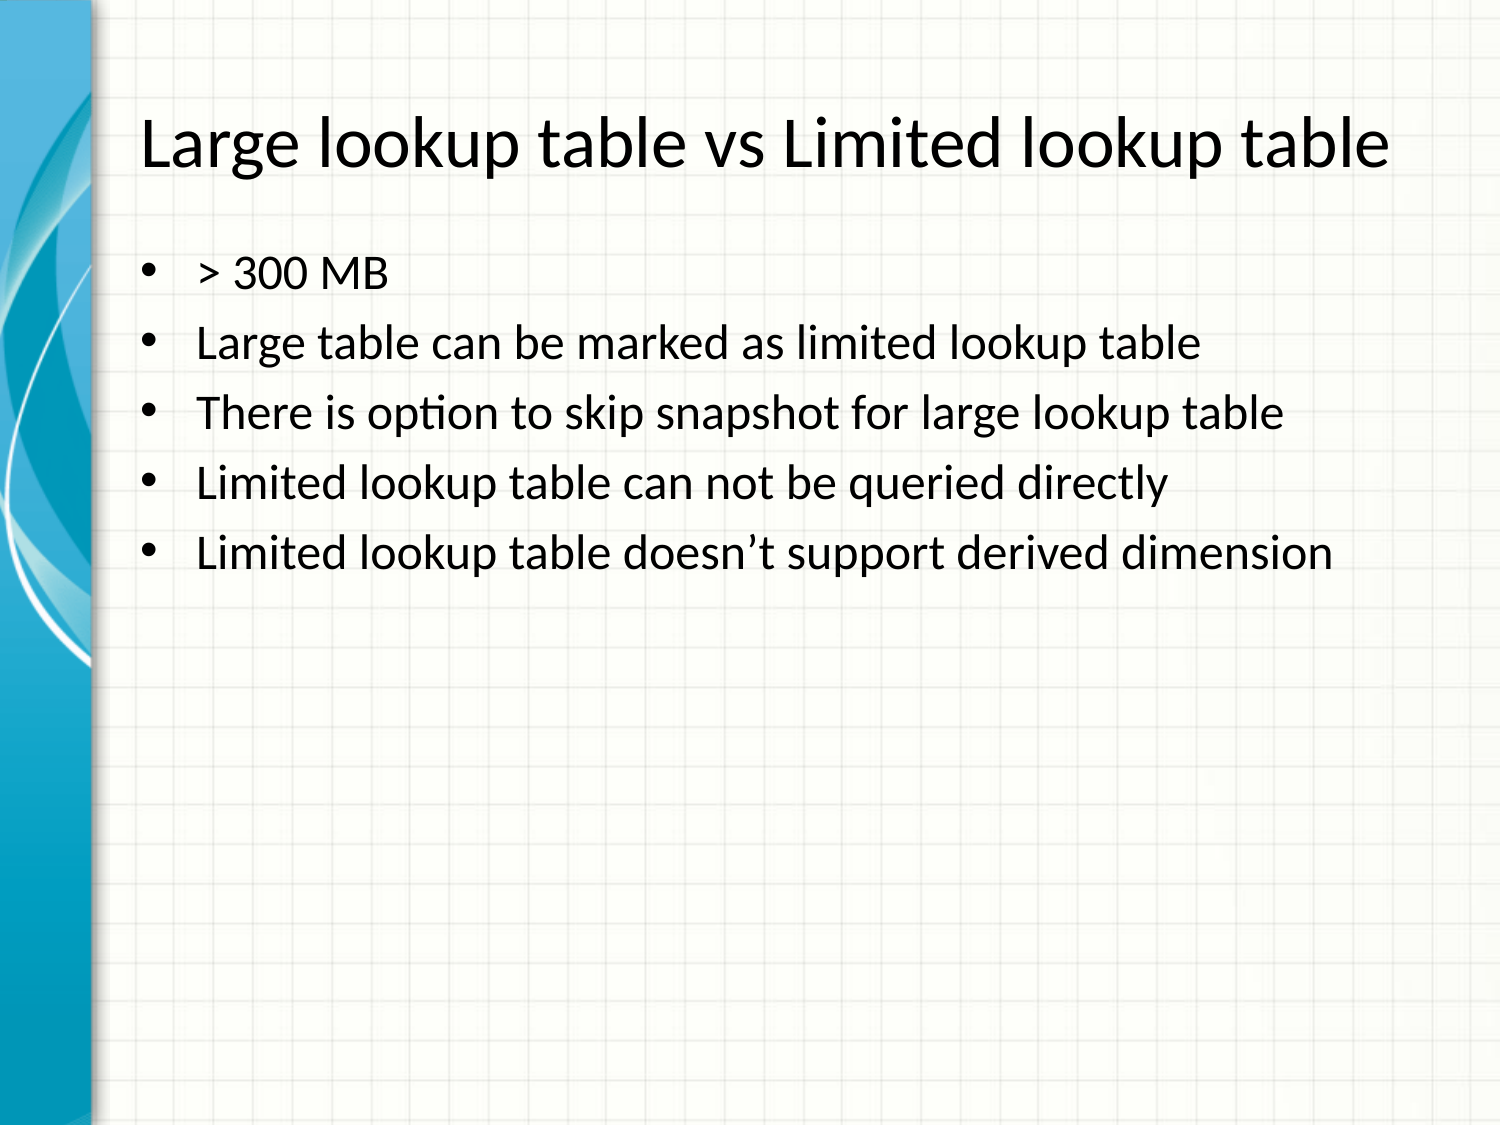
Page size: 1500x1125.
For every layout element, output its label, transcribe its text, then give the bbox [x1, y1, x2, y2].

picture [0, 0, 1500, 1125]
title Large lookup table vs Limited lookup table [125, 44, 1450, 231]
list > 300 MB Large table can be marked as limited lookup table There is option to skip snapshot for large lookup table Limited lookup table can not be queried directly Limited lookup table doesn’t support derived dimension [125, 231, 1450, 1013]
